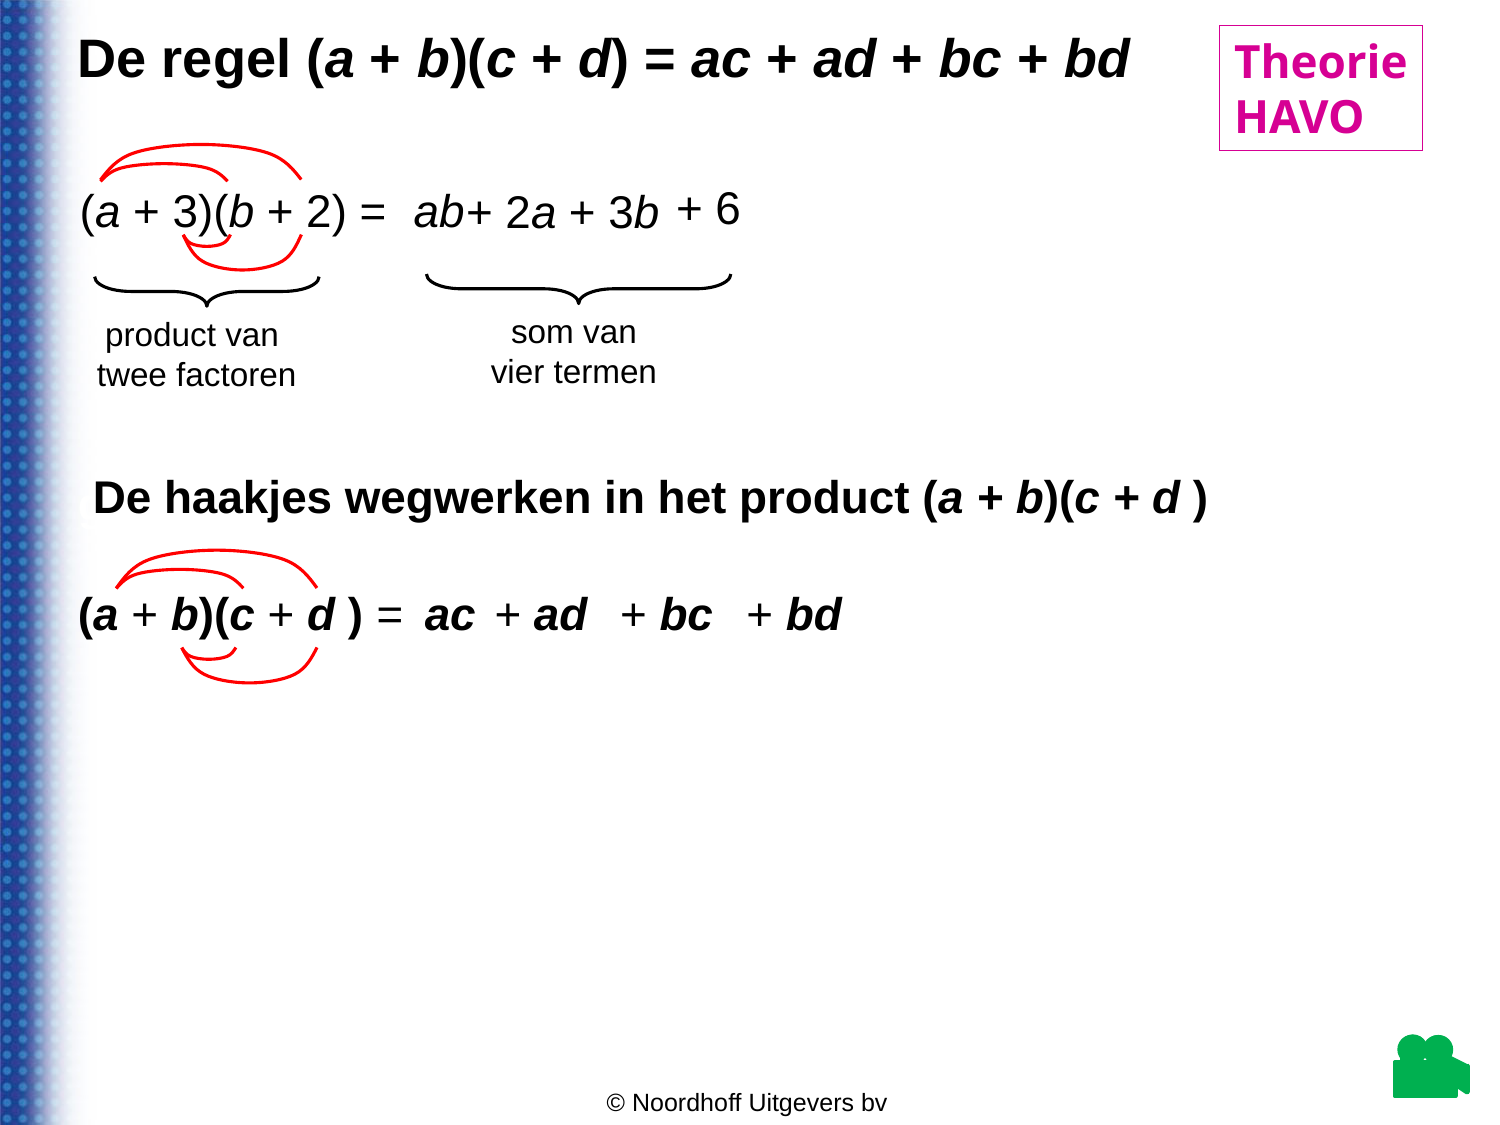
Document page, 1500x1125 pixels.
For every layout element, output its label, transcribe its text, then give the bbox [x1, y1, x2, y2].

text_box [98, 142, 303, 182]
text_box (a + 3)(b + 2) = [64, 173, 399, 244]
text_box product van twee factoren [82, 305, 312, 400]
text_box + 6 [661, 170, 757, 241]
text_box ac [409, 576, 479, 647]
text_box © Noordhoff Uitgevers bv [591, 1079, 904, 1125]
text_box [181, 646, 319, 686]
picture [0, 0, 1500, 1125]
text_box [114, 548, 319, 590]
text_box [181, 233, 233, 249]
text_box [93, 276, 320, 305]
text_box ab [399, 173, 480, 244]
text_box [1395, 1036, 1469, 1096]
text_box + bc [605, 576, 729, 647]
text_box Theorie HAVO [1219, 25, 1423, 151]
text_box [425, 273, 732, 302]
text_box De haakjes wegwerken in het product (a + b)(c + d ) [78, 460, 1224, 530]
text_box gaat als volgt. (a + b)(c + d ) = [63, 412, 1448, 703]
text_box som van vier termen [475, 302, 673, 398]
text_box + 2a [451, 175, 554, 246]
text_box De regel (a + b)(c + d) = ac + ad + bc + bd [62, 15, 1459, 96]
text_box + ad [479, 576, 603, 647]
text_box [182, 233, 304, 273]
text_box [180, 646, 238, 662]
text_box + bd [731, 576, 857, 647]
text_box + 3b [554, 175, 675, 246]
